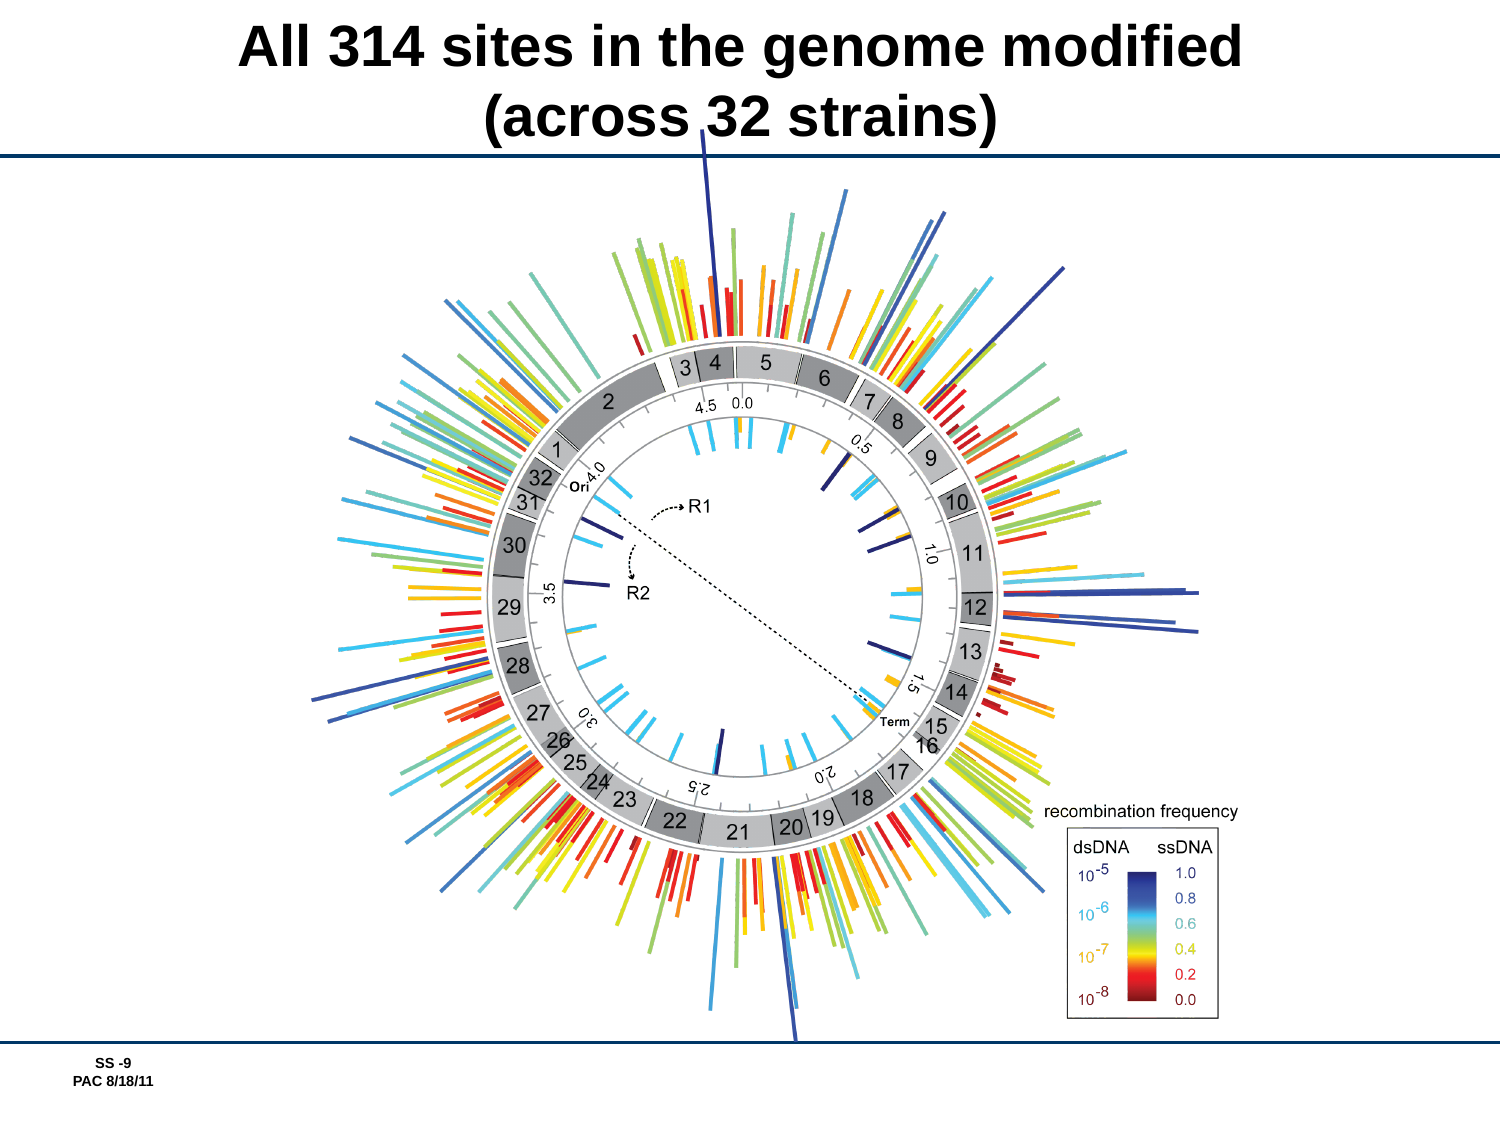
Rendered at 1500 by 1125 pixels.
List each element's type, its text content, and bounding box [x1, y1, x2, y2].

picture [311, 49, 1238, 1042]
text_box All 314 sites in the genome modified (across 32 strains) [222, 1, 1261, 156]
